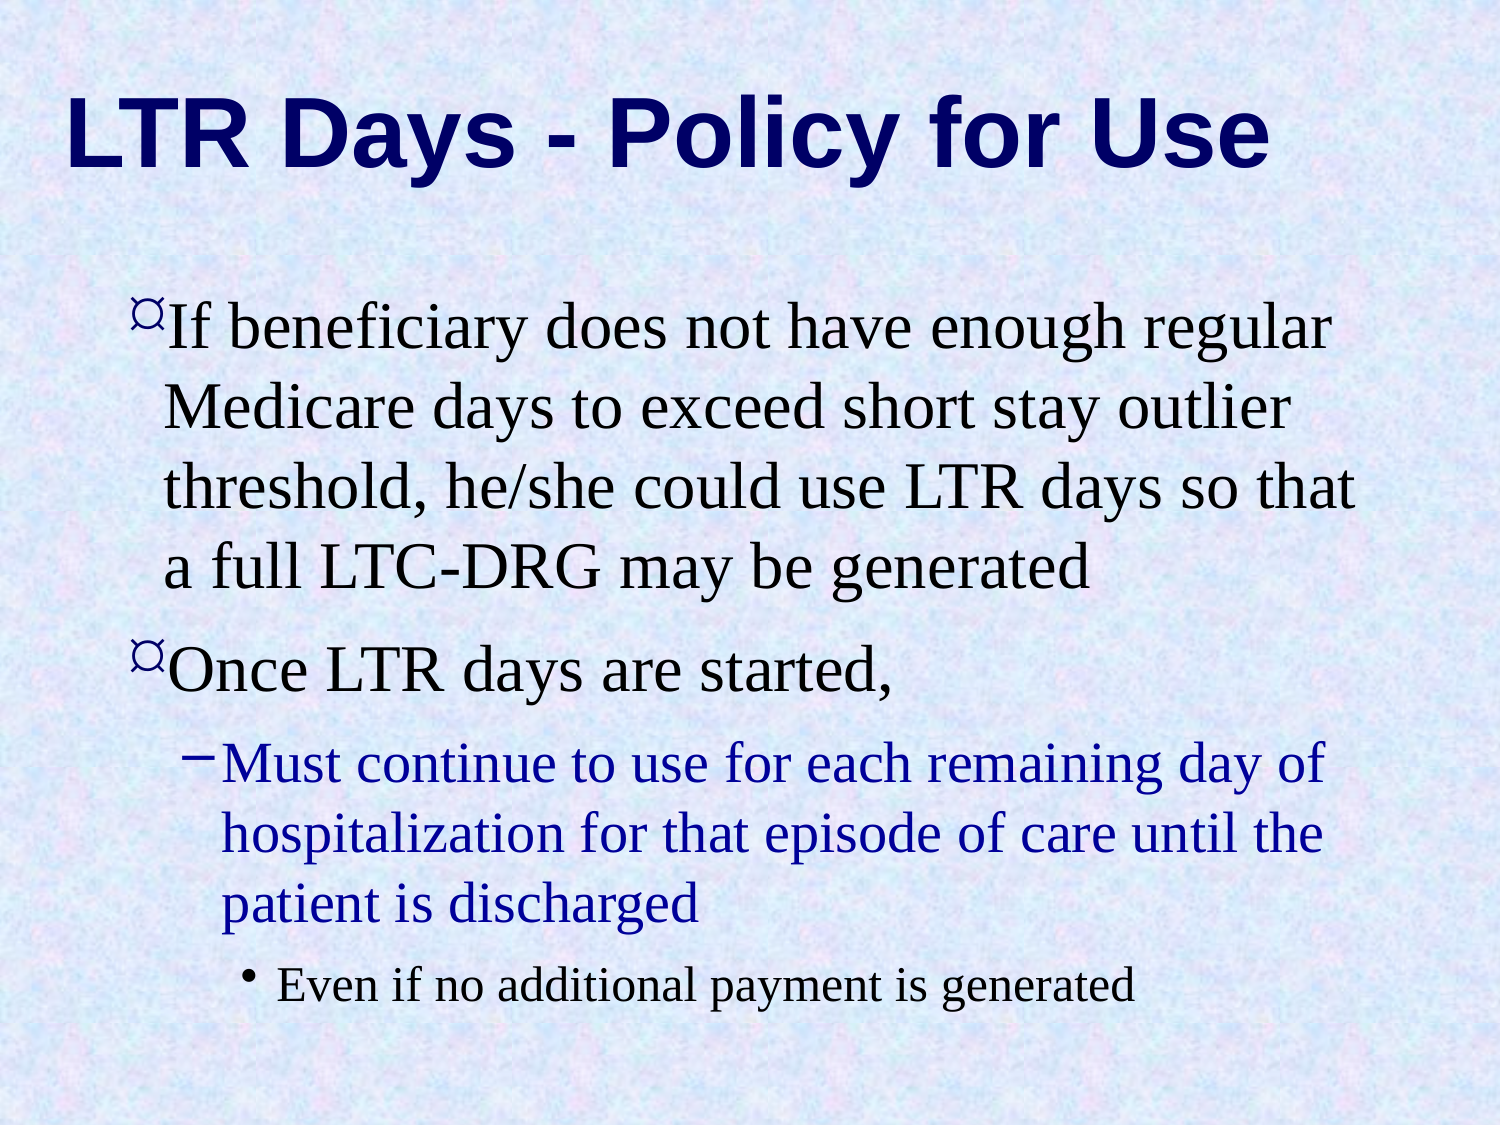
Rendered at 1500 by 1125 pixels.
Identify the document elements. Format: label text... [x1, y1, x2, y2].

title LTR Days - Policy for Use [50, 37, 1450, 238]
list If beneficiary does not have enough regular Medicare days to exceed short stay outlier threshold, he/she could use LTR days so that a full LTC-DRG may be generated Once LTR days are started, Must continue to use for each remaining day of hospitalization for that episode of care until the patient is discharged Even if no additional payment is generated [112, 275, 1375, 1050]
